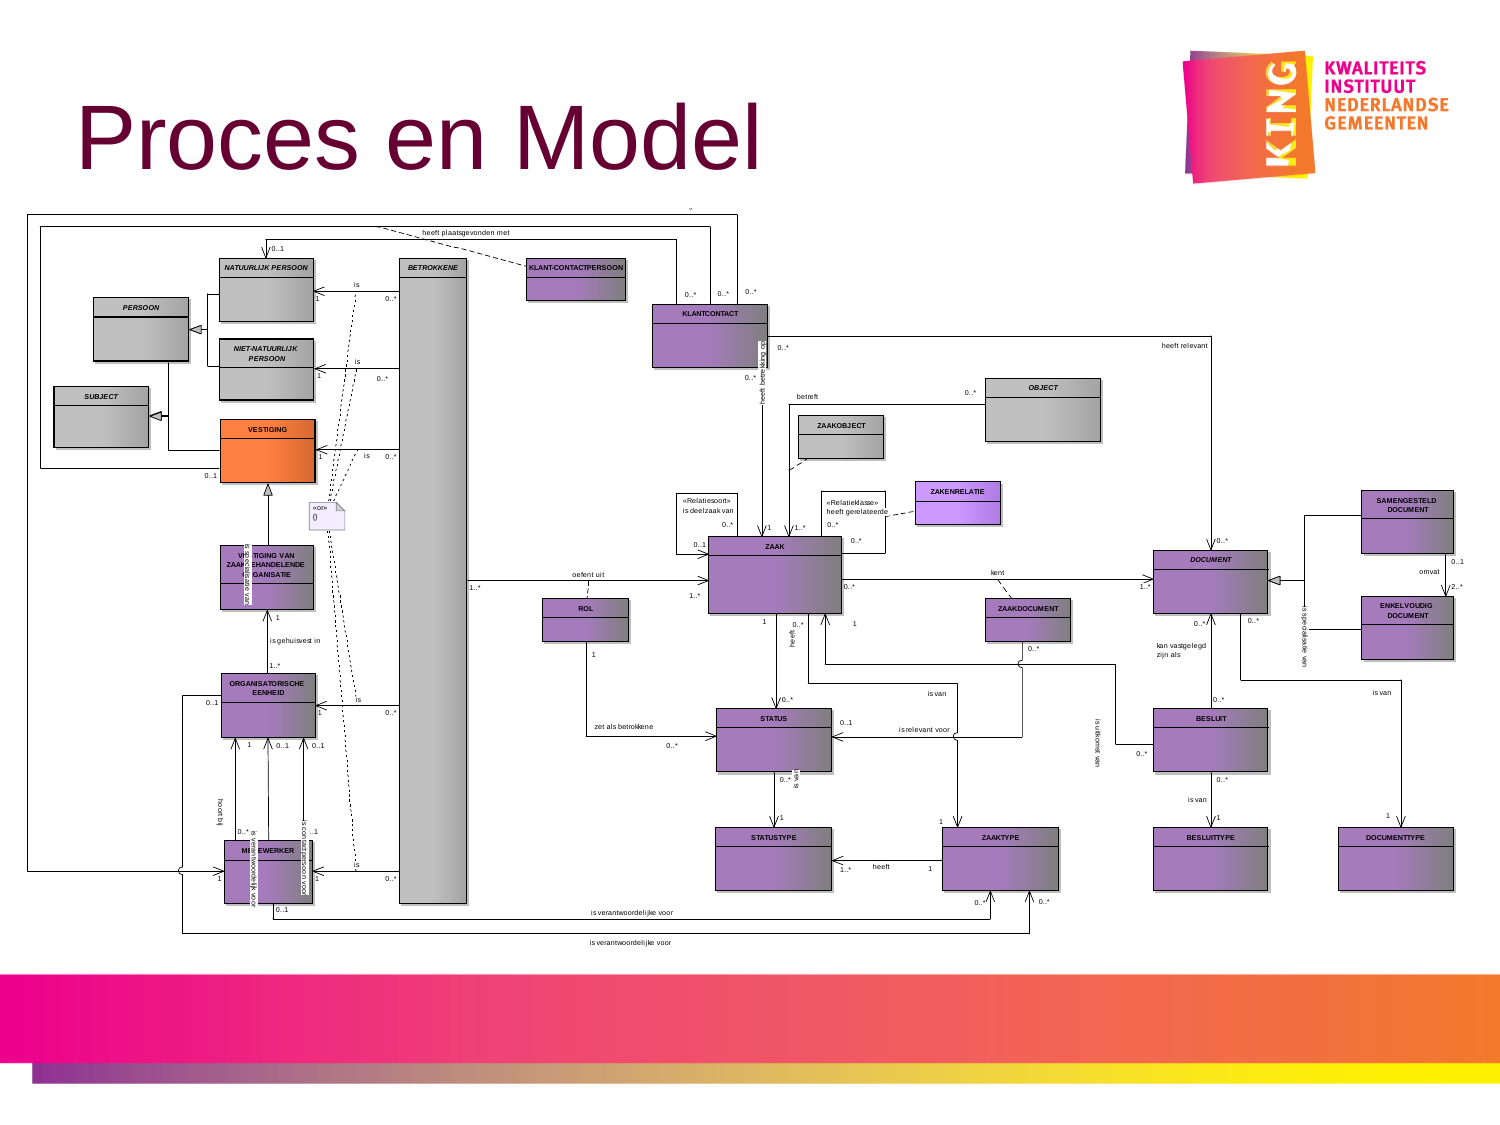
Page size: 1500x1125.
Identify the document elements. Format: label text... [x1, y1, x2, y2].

title Proces en Model [74, 44, 1425, 206]
picture [0, 0, 1500, 1125]
